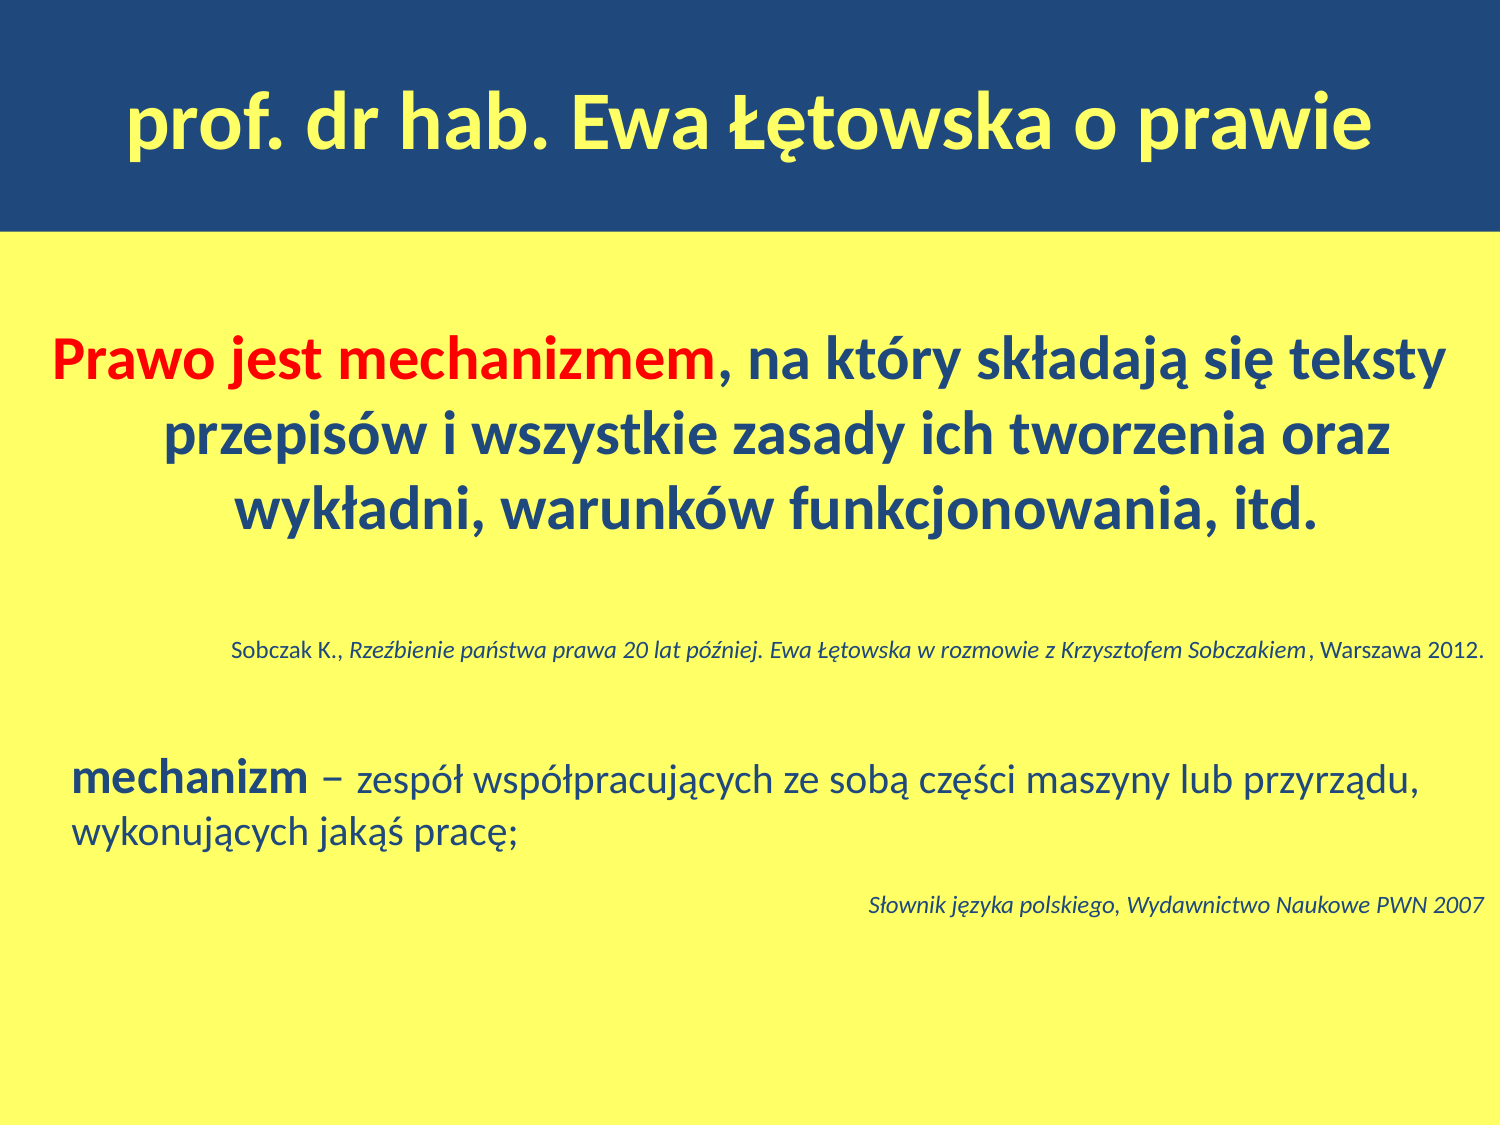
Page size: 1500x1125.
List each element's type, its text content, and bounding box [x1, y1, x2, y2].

title prof. dr hab. Ewa Łętowska o prawie [0, 0, 1500, 231]
list Prawo jest mechanizmem, na który składają się teksty przepisów i wszystkie zasady ich tworzenia oraz wykładni, warunków funkcjonowania, itd. Sobczak K., Rzeźbienie państwa prawa 20 lat później. Ewa Łętowska w rozmowie z Krzysztofem Sobczakiem, Warszawa 2012. mechanizm – zespół współpracujących ze sobą części maszyny lub przyrządu, wykonujących jakąś pracę; Słownik języka polskiego, Wydawnictwo Naukowe PWN 2007 [0, 231, 1500, 1125]
